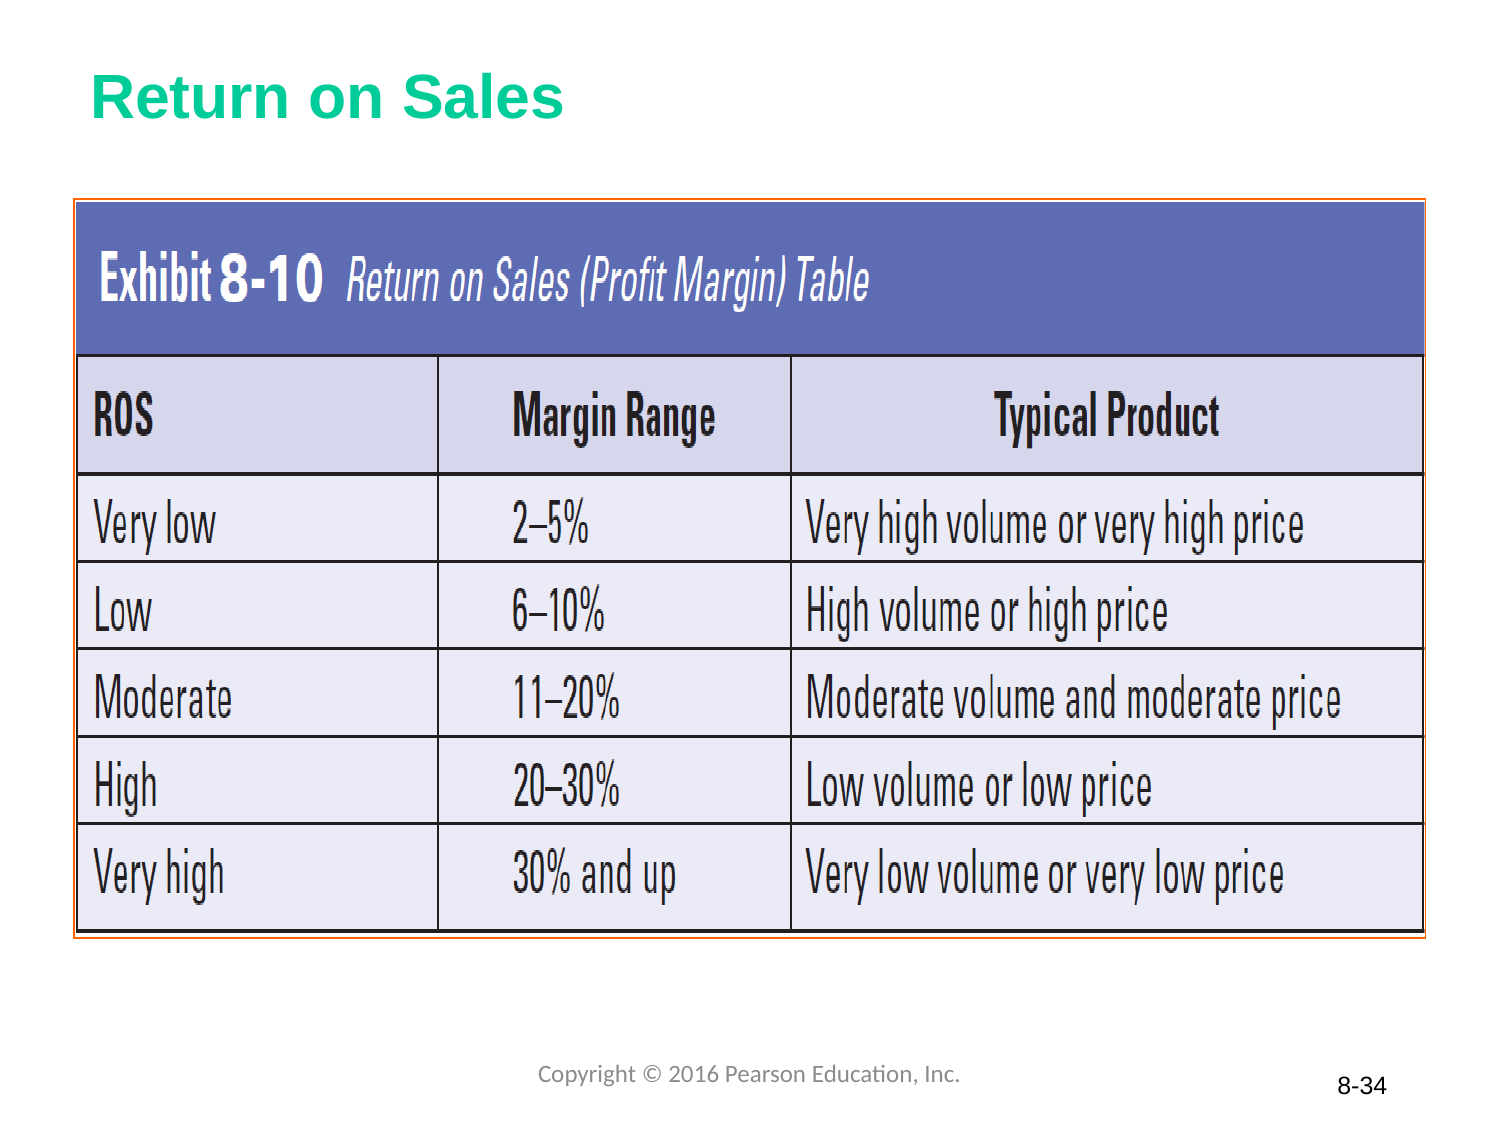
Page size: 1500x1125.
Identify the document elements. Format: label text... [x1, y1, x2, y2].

footer Copyright © 2016 Pearson Education, Inc. [512, 1042, 988, 1103]
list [74, 199, 1426, 938]
title Return on Sales [75, 0, 1425, 188]
